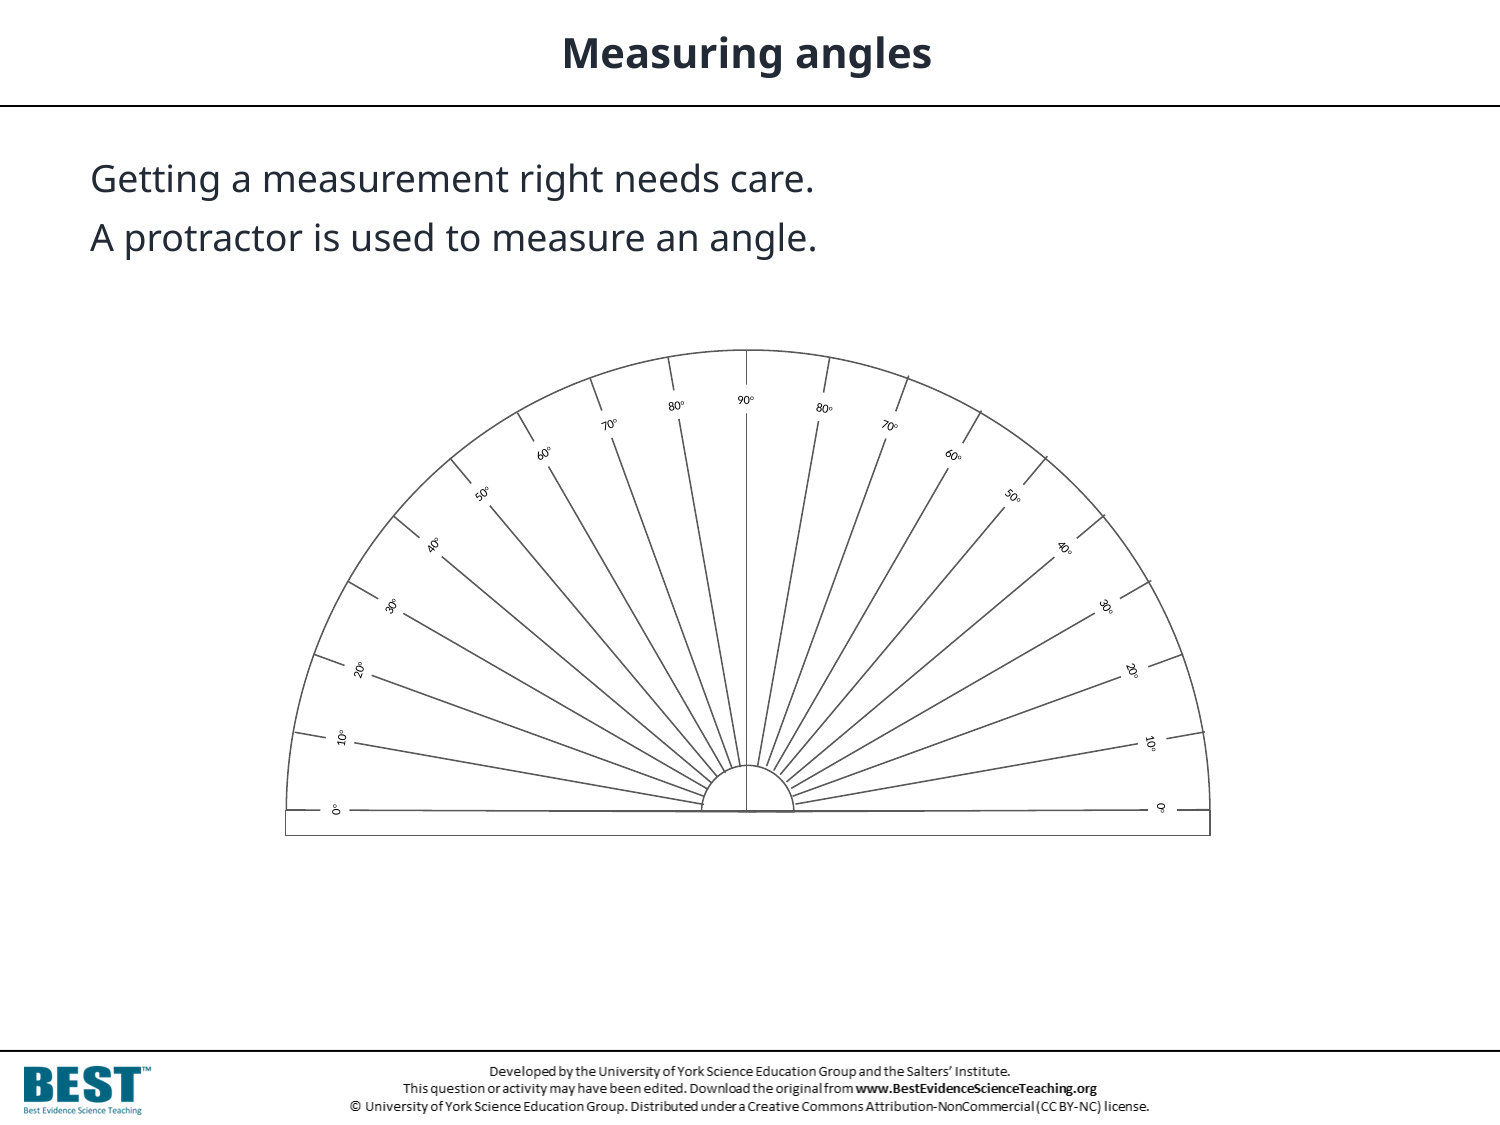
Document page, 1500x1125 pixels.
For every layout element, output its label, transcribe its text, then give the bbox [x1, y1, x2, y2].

text_box Measuring angles [23, 4, 1471, 99]
picture [0, 105, 1500, 1125]
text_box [285, 349, 1211, 1125]
